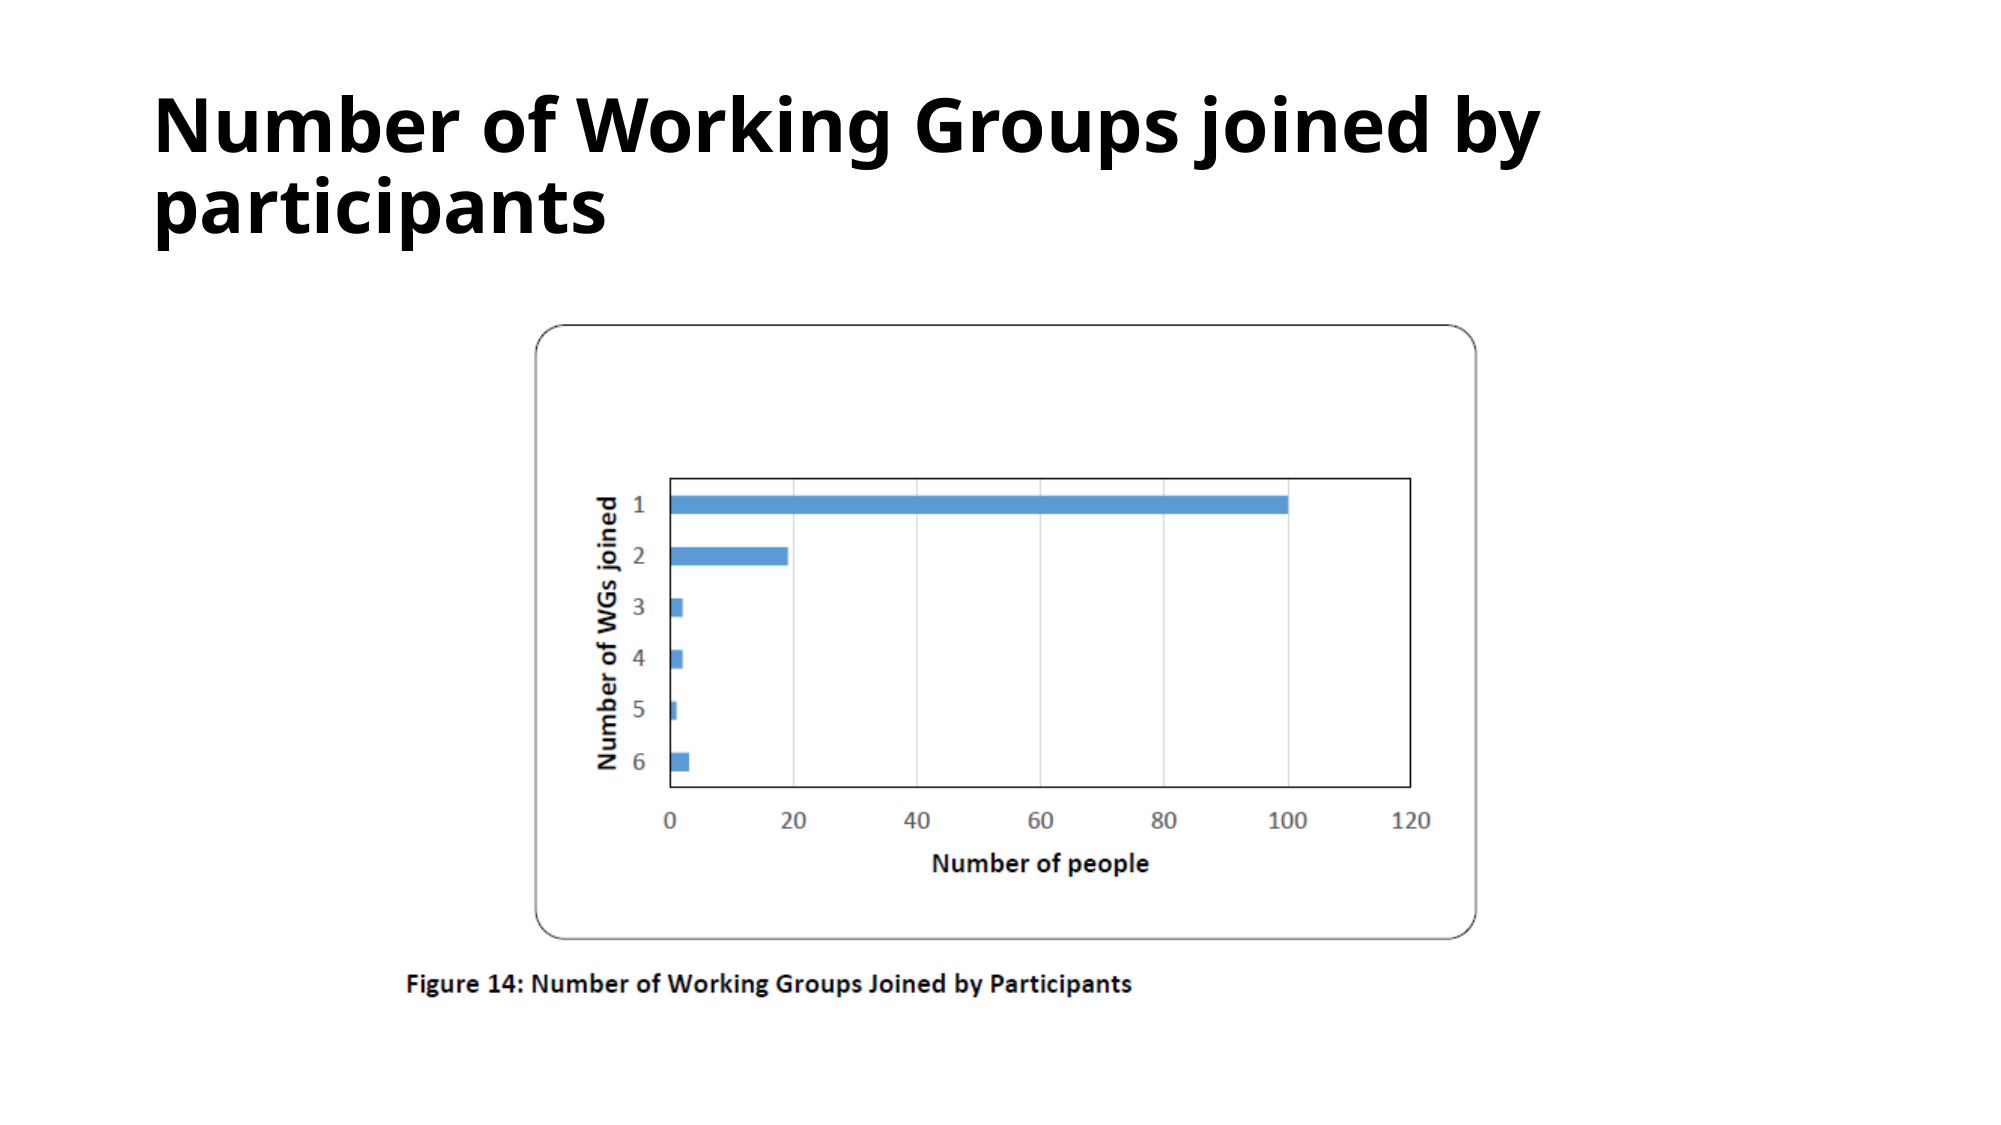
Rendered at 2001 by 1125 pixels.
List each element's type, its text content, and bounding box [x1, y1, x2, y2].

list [387, 299, 1613, 1014]
title Number of Working Groups joined by participants [137, 59, 1863, 278]
